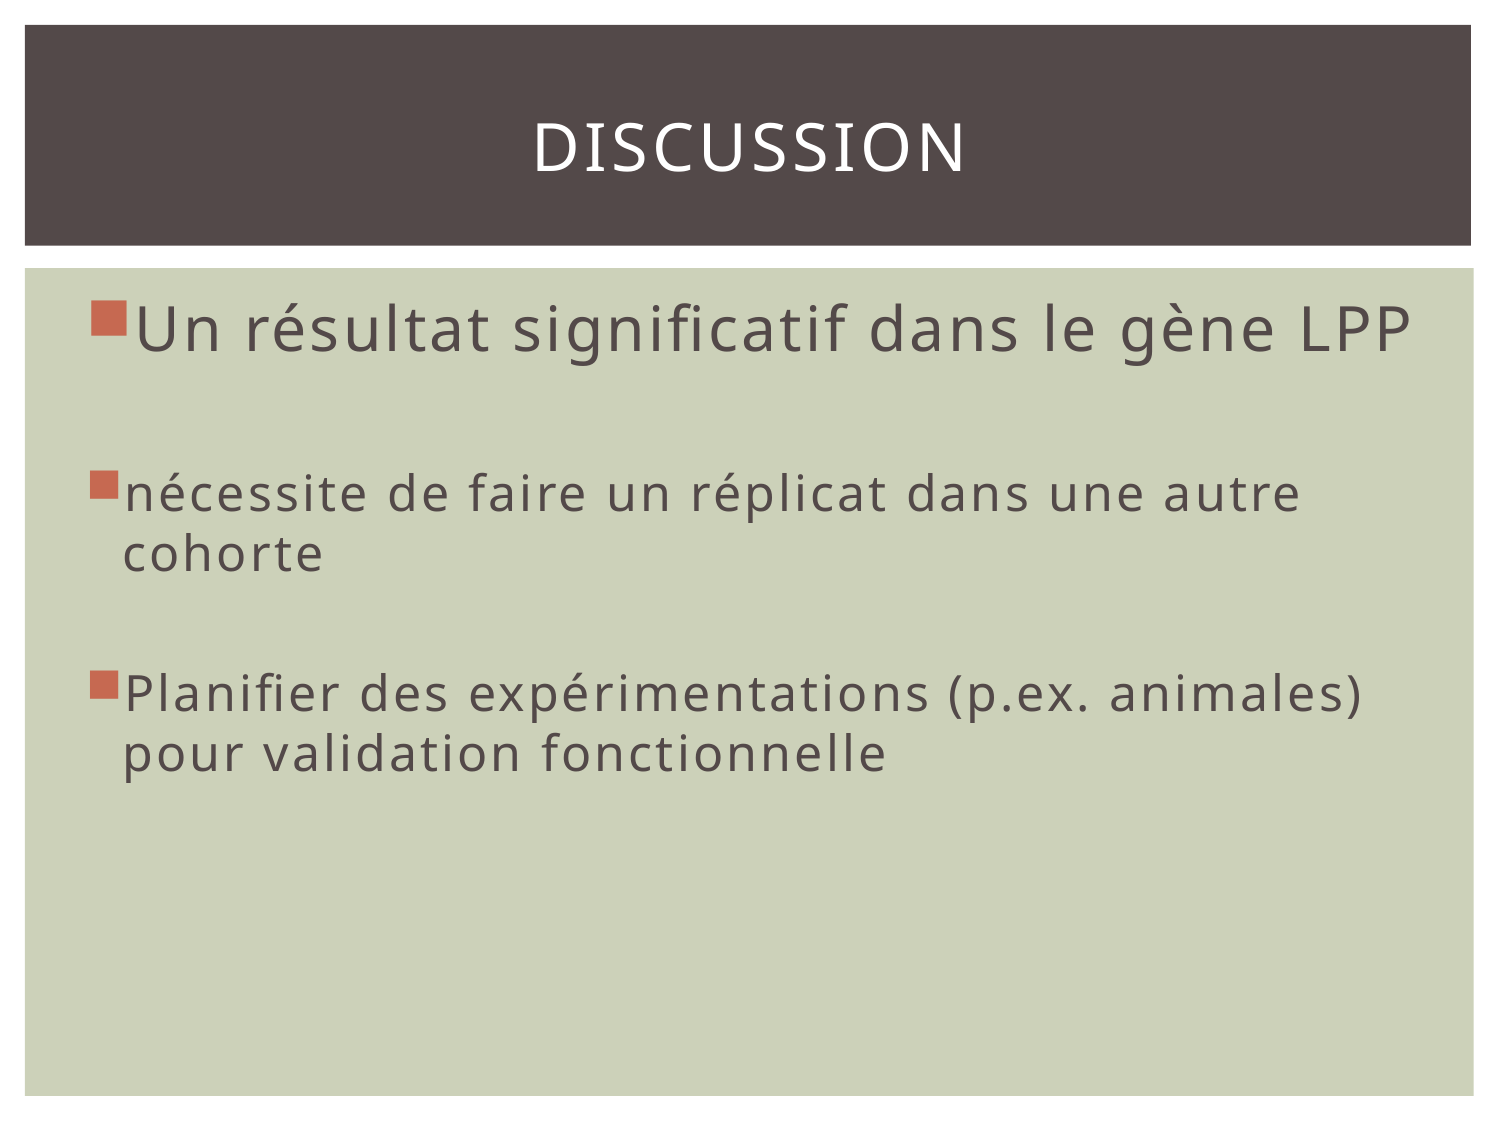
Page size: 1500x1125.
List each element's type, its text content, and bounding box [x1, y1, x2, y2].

list Un résultat significatif dans le gène LPP nécessite de faire un réplicat dans une autre cohorte Planifier des expérimentations (p.ex. animales) pour validation fonctionnelle [62, 281, 1442, 1005]
title discussion [62, 58, 1438, 232]
